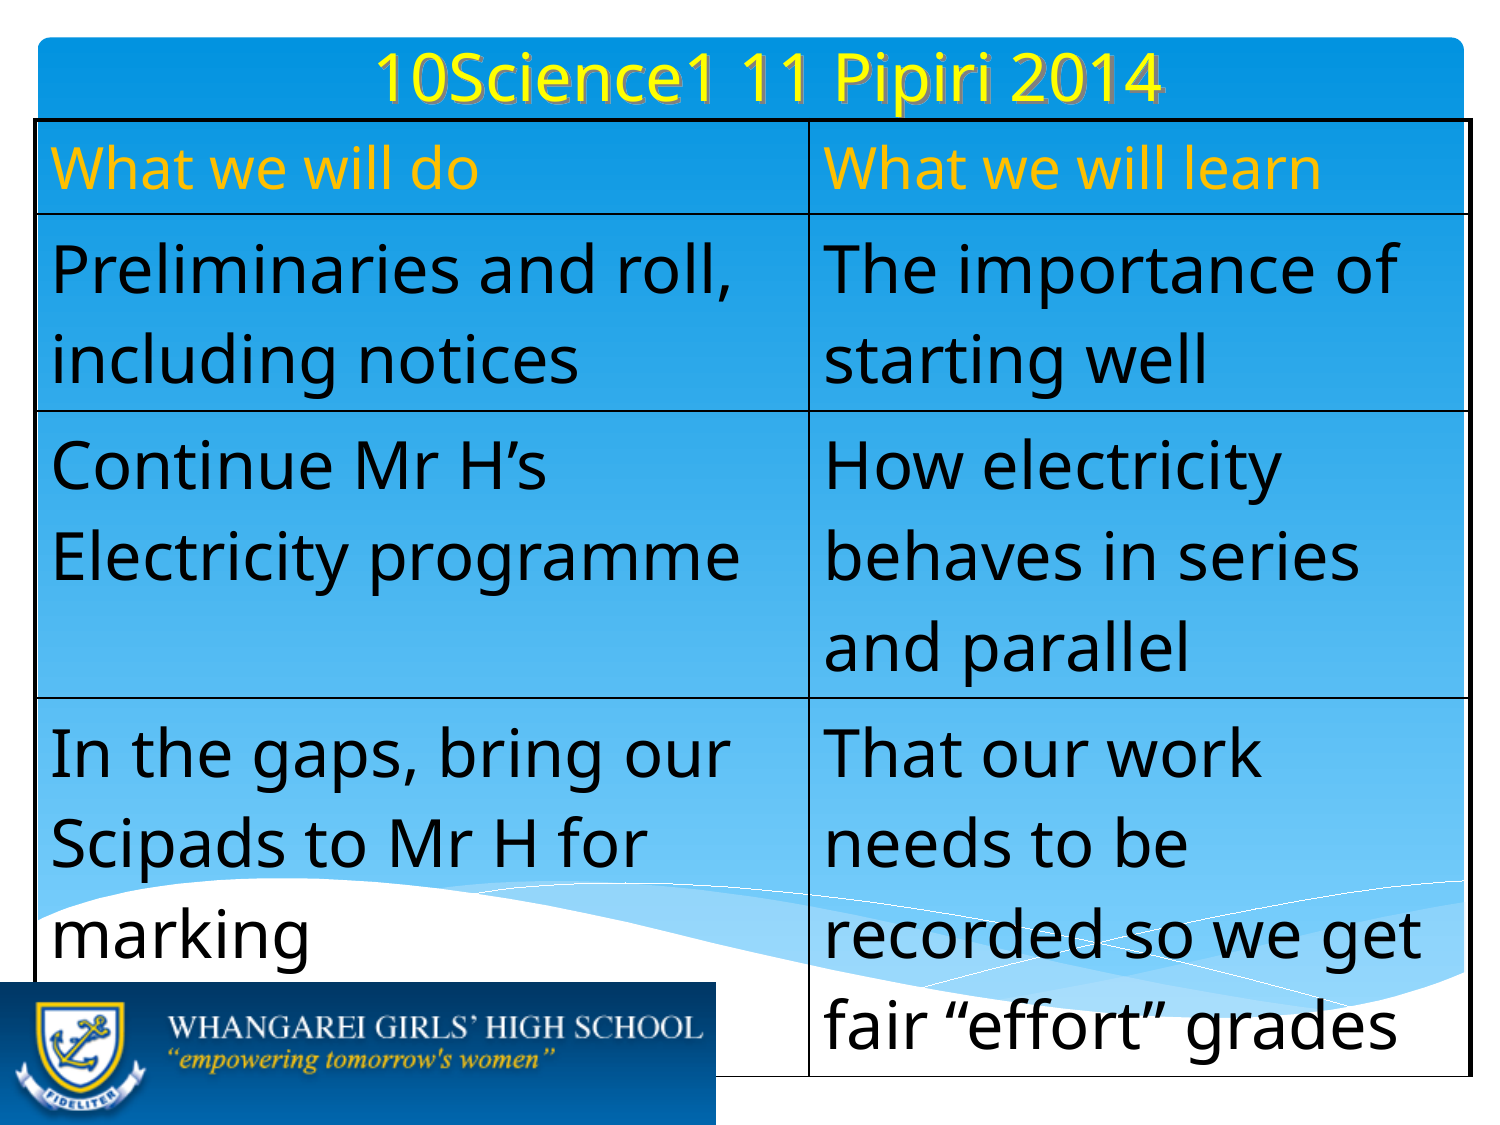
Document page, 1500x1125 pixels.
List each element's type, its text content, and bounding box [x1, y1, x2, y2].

table_header What we will do [37, 122, 808, 213]
table_cell How electricity behaves in series and parallel [810, 412, 1468, 697]
table_cell The importance of starting well [810, 215, 1468, 410]
table_cell Preliminaries and roll, including notices [37, 215, 808, 410]
table_cell That our work needs to be recorded so we get fair “effort” grades [810, 699, 1468, 1076]
table_header What we will learn [810, 122, 1468, 213]
table_cell Continue Mr H’s Electricity programme [37, 412, 808, 697]
picture [0, 982, 716, 1125]
table_cell In the gaps, bring our Scipads to Mr H for marking [37, 699, 808, 1076]
text_box 10Science1 11 Pipiri 2014 [162, 24, 1375, 118]
